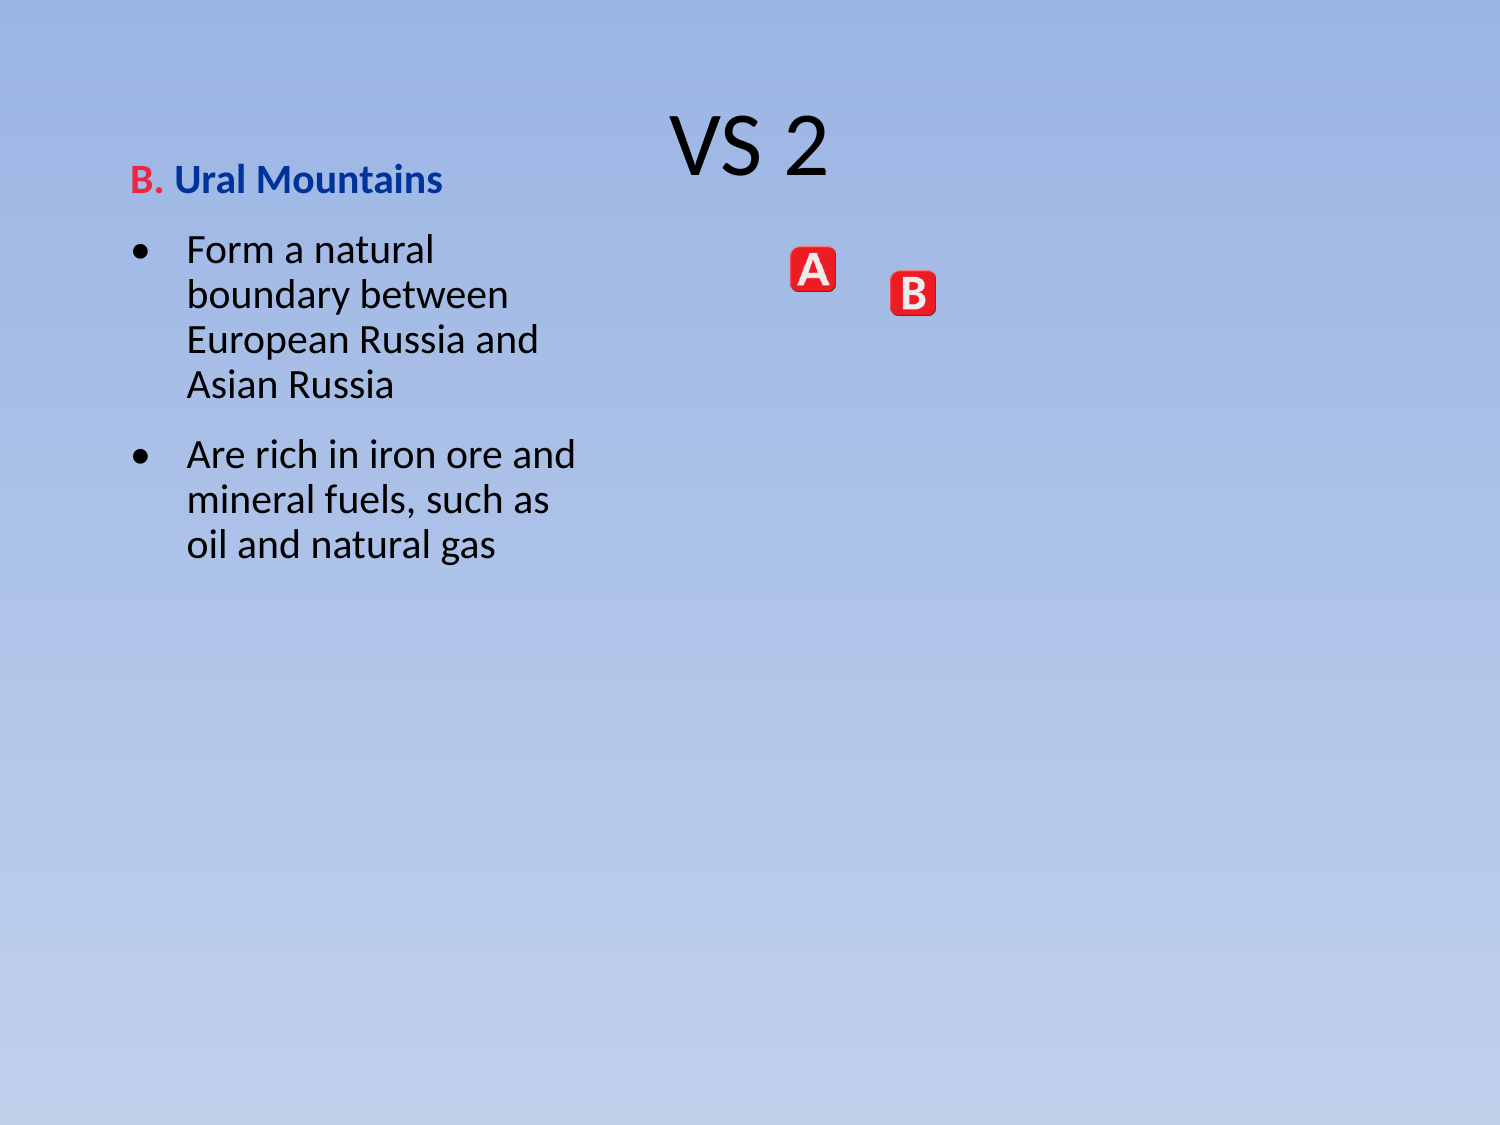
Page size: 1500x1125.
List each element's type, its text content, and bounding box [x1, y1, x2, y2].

title VS 2 [75, 45, 1425, 233]
text_box B. Ural Mountains • Form a natural boundary between European Russia and Asian Russia • Are rich in iron ore and mineral fuels, such as oil and natural gas [115, 150, 596, 842]
picture [890, 270, 936, 316]
picture [790, 246, 836, 292]
